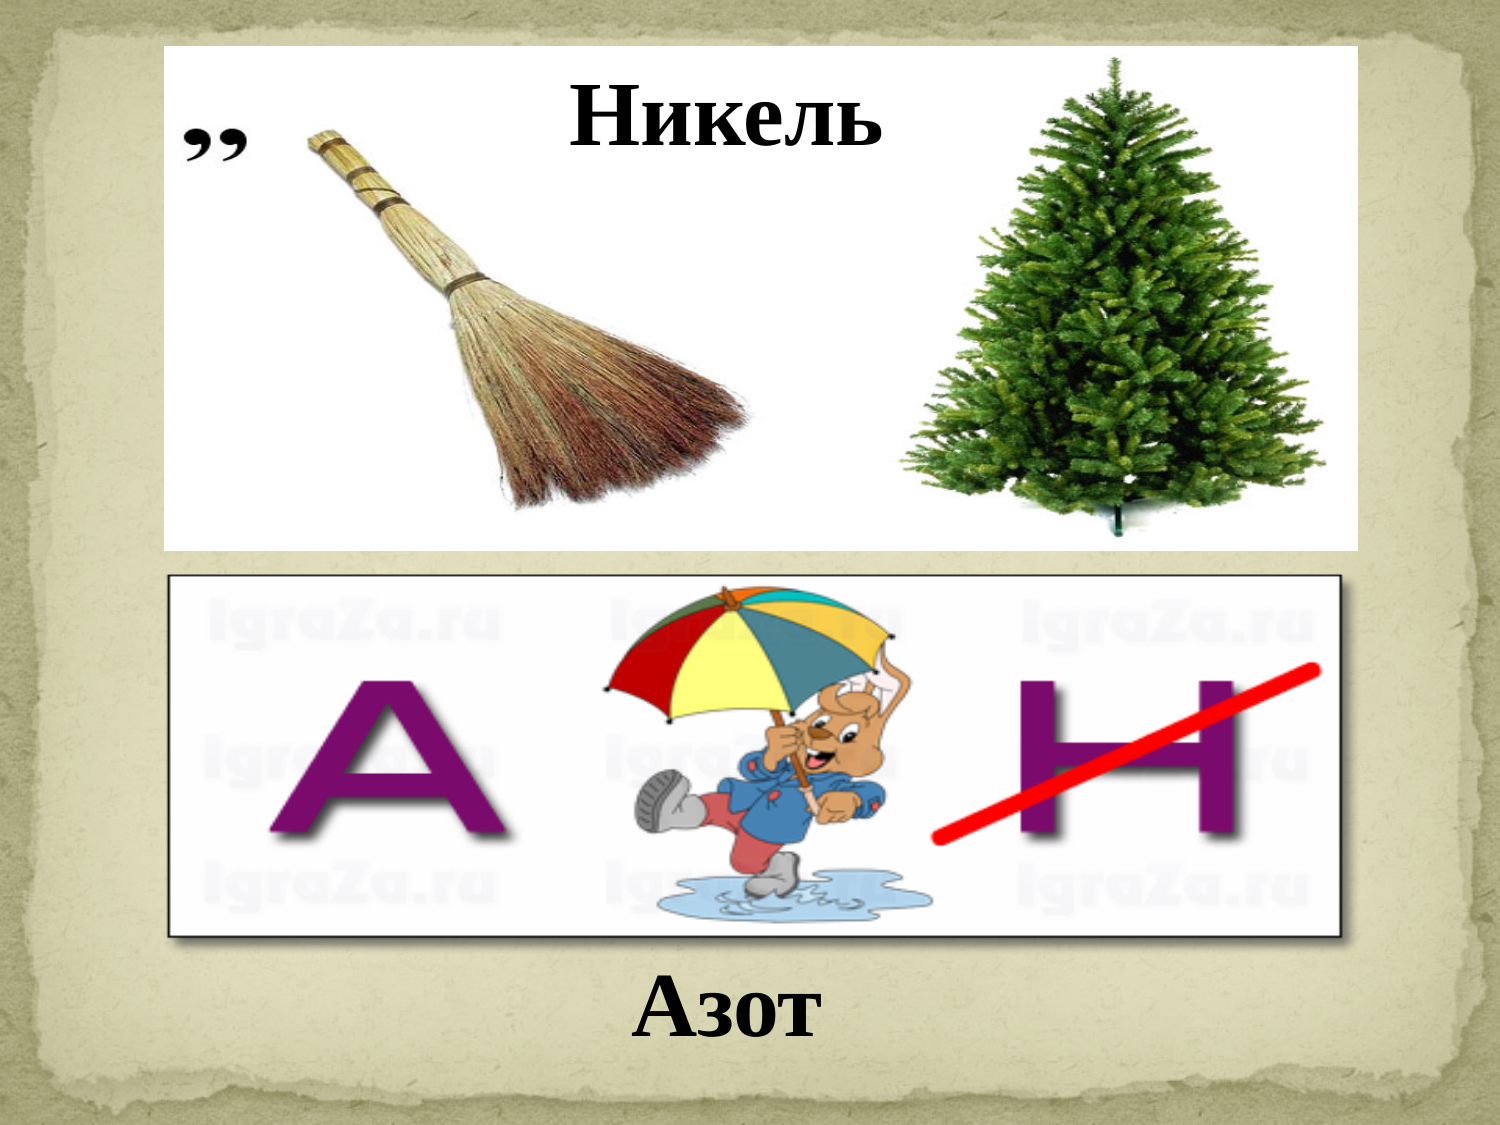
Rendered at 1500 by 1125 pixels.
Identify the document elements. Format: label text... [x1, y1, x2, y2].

text_box Азот [527, 971, 973, 1063]
picture [128, 550, 1383, 961]
picture [163, 46, 1359, 549]
